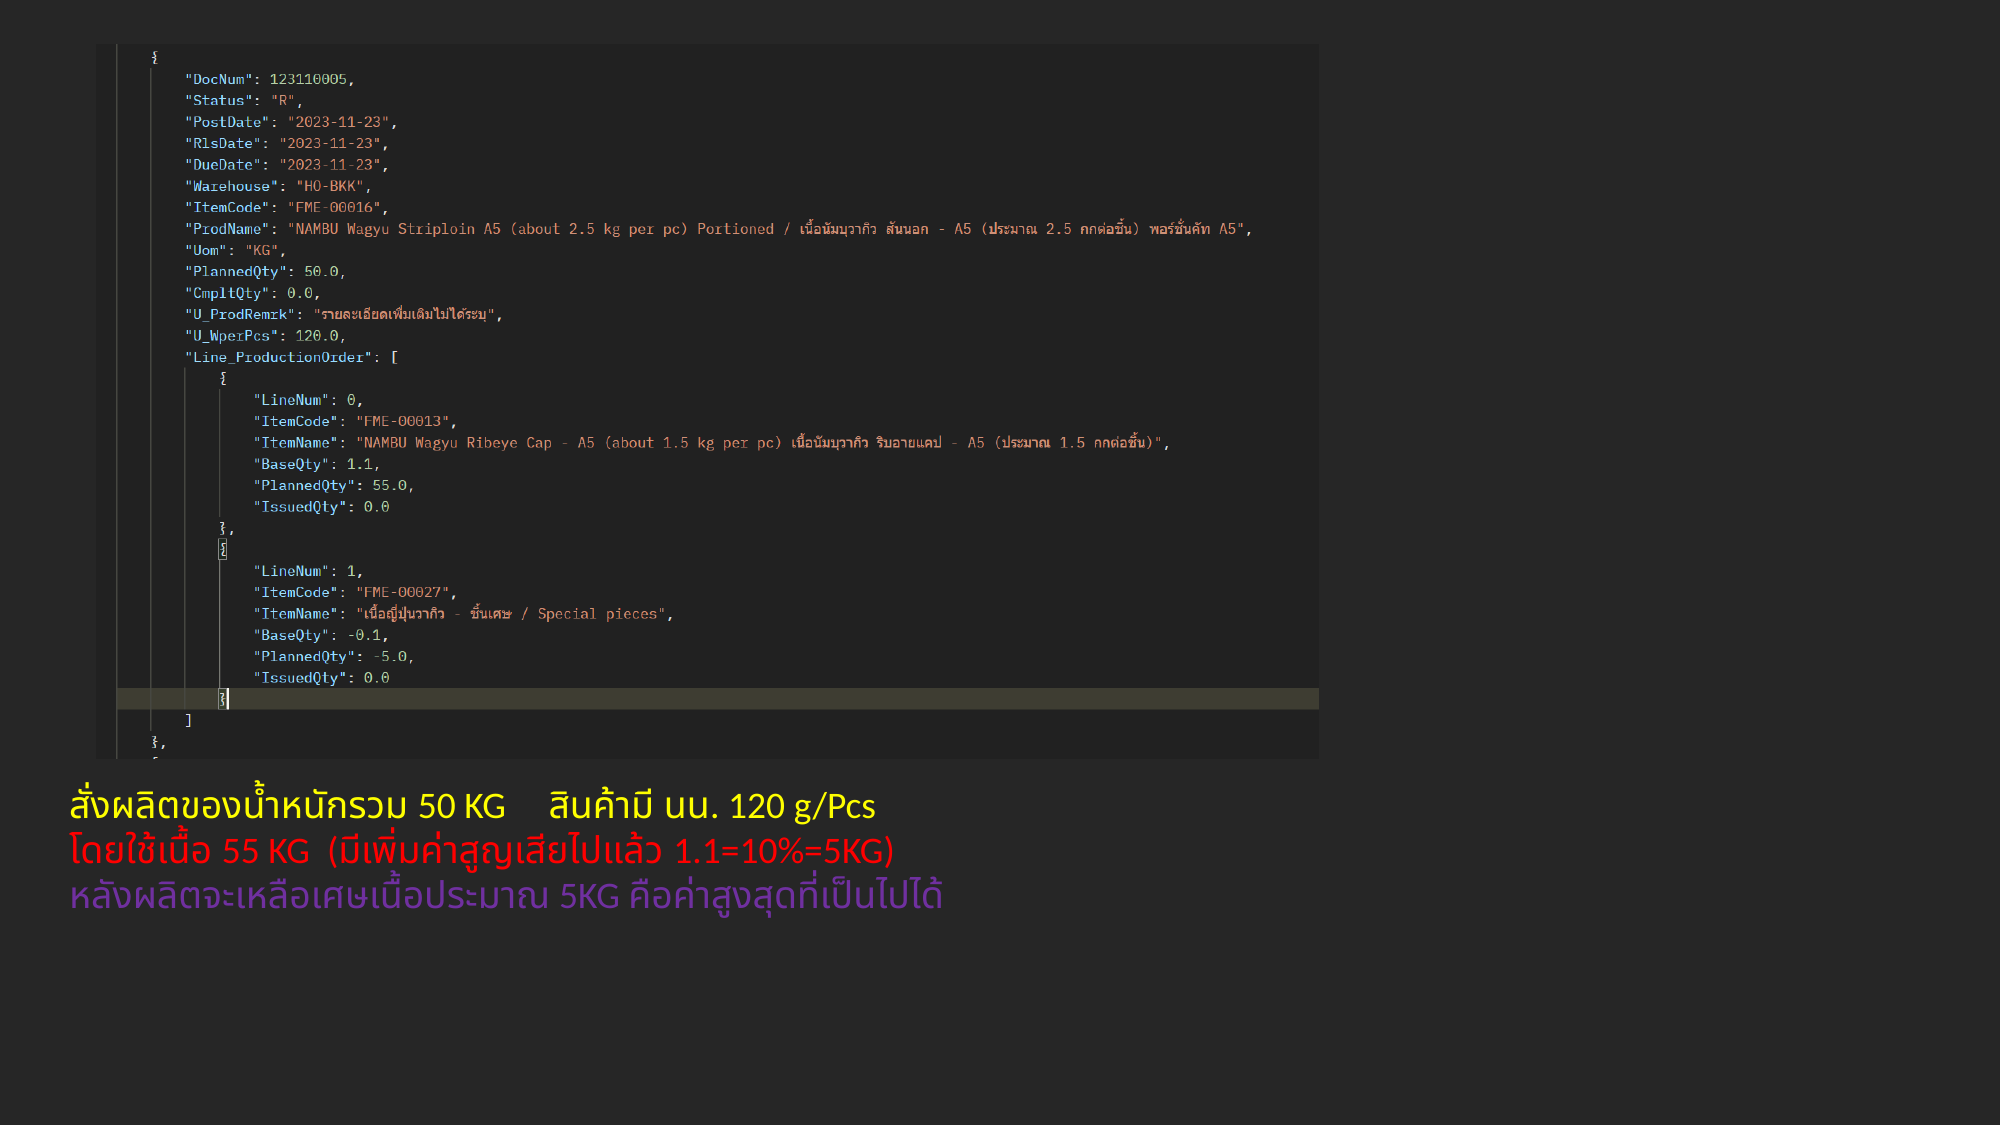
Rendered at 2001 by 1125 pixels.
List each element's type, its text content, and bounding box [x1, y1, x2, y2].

text_box สั่งผลิตของน้ำหนักรวม 50 KG สินค้ามี นน. 120 g/Pcs โดยใช้เนื้อ 55 KG (มีเพิ่มค่าสูญเสียไปแล้ว 1.1=10%=5KG) หลังผลิตจะเหลือเศษเนื้อประมาณ 5KG คือค่าสูงสุดที่เป็นไปได้ [54, 773, 1140, 969]
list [96, 44, 1319, 759]
